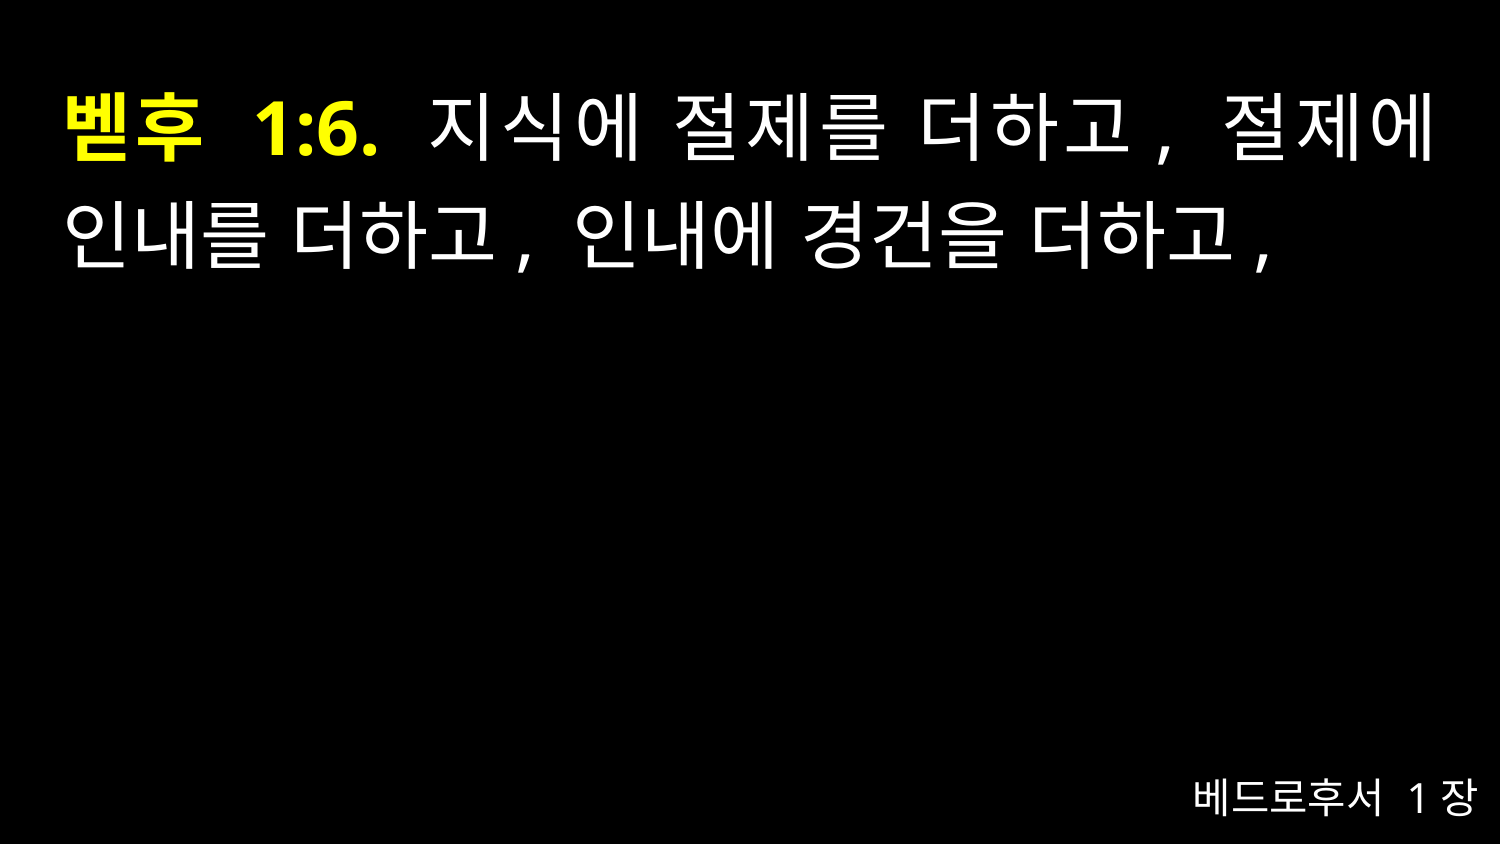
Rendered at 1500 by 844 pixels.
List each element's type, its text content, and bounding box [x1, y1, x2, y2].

title 벧후 1:6. 지식에 절제를 더하고, 절제에 인내를 더하고, 인내에 경건을 더하고, [0, 0, 1500, 844]
subtitle 베드로후서 1장 [916, 770, 1500, 844]
